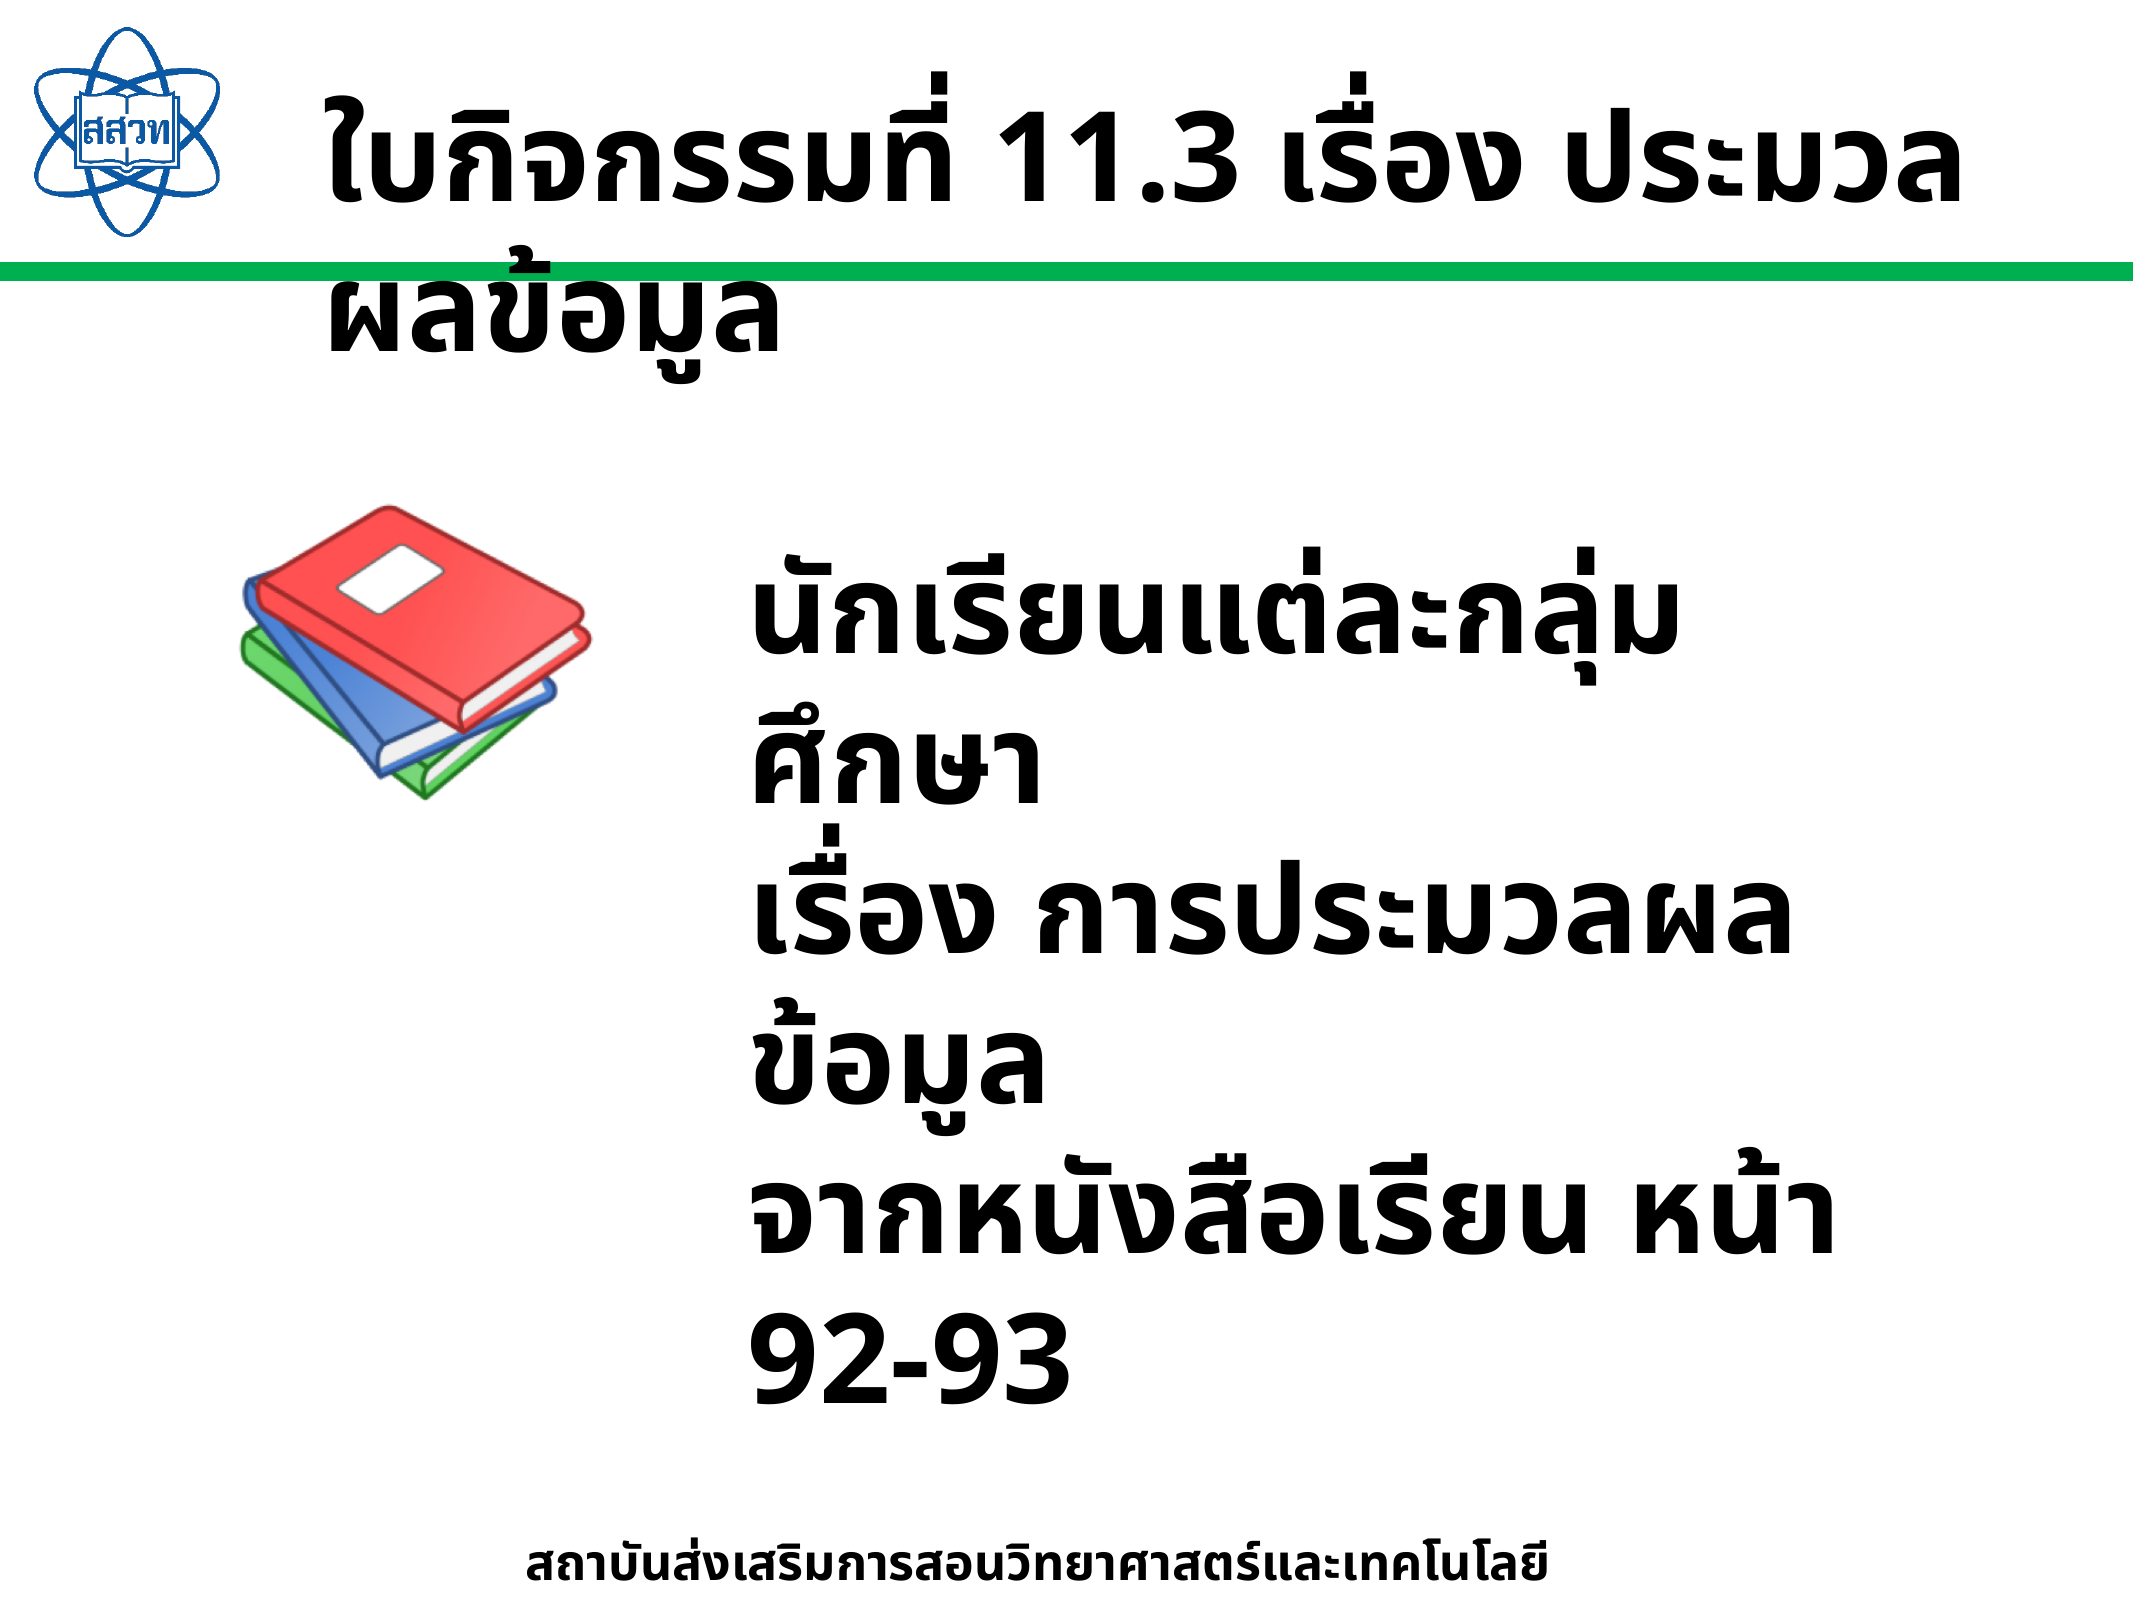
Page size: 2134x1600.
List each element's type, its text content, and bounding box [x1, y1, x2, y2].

text_box นักเรียนแต่ละกลุ่มศึกษา เรื่อง การประมวลผลข้อมูล จากหนังสือเรียน หน้า 92-93 [733, 521, 1917, 1436]
text_box สถาบันส่งเสริมการสอนวิทยาศาสตร์และเทคโนโลยี [74, 1522, 2002, 1589]
text_box ใบกิจกรรมที่ 11.3 เรื่อง ประมวลผลข้อมูล [307, 69, 1985, 200]
picture [218, 487, 717, 840]
picture [33, 27, 220, 237]
